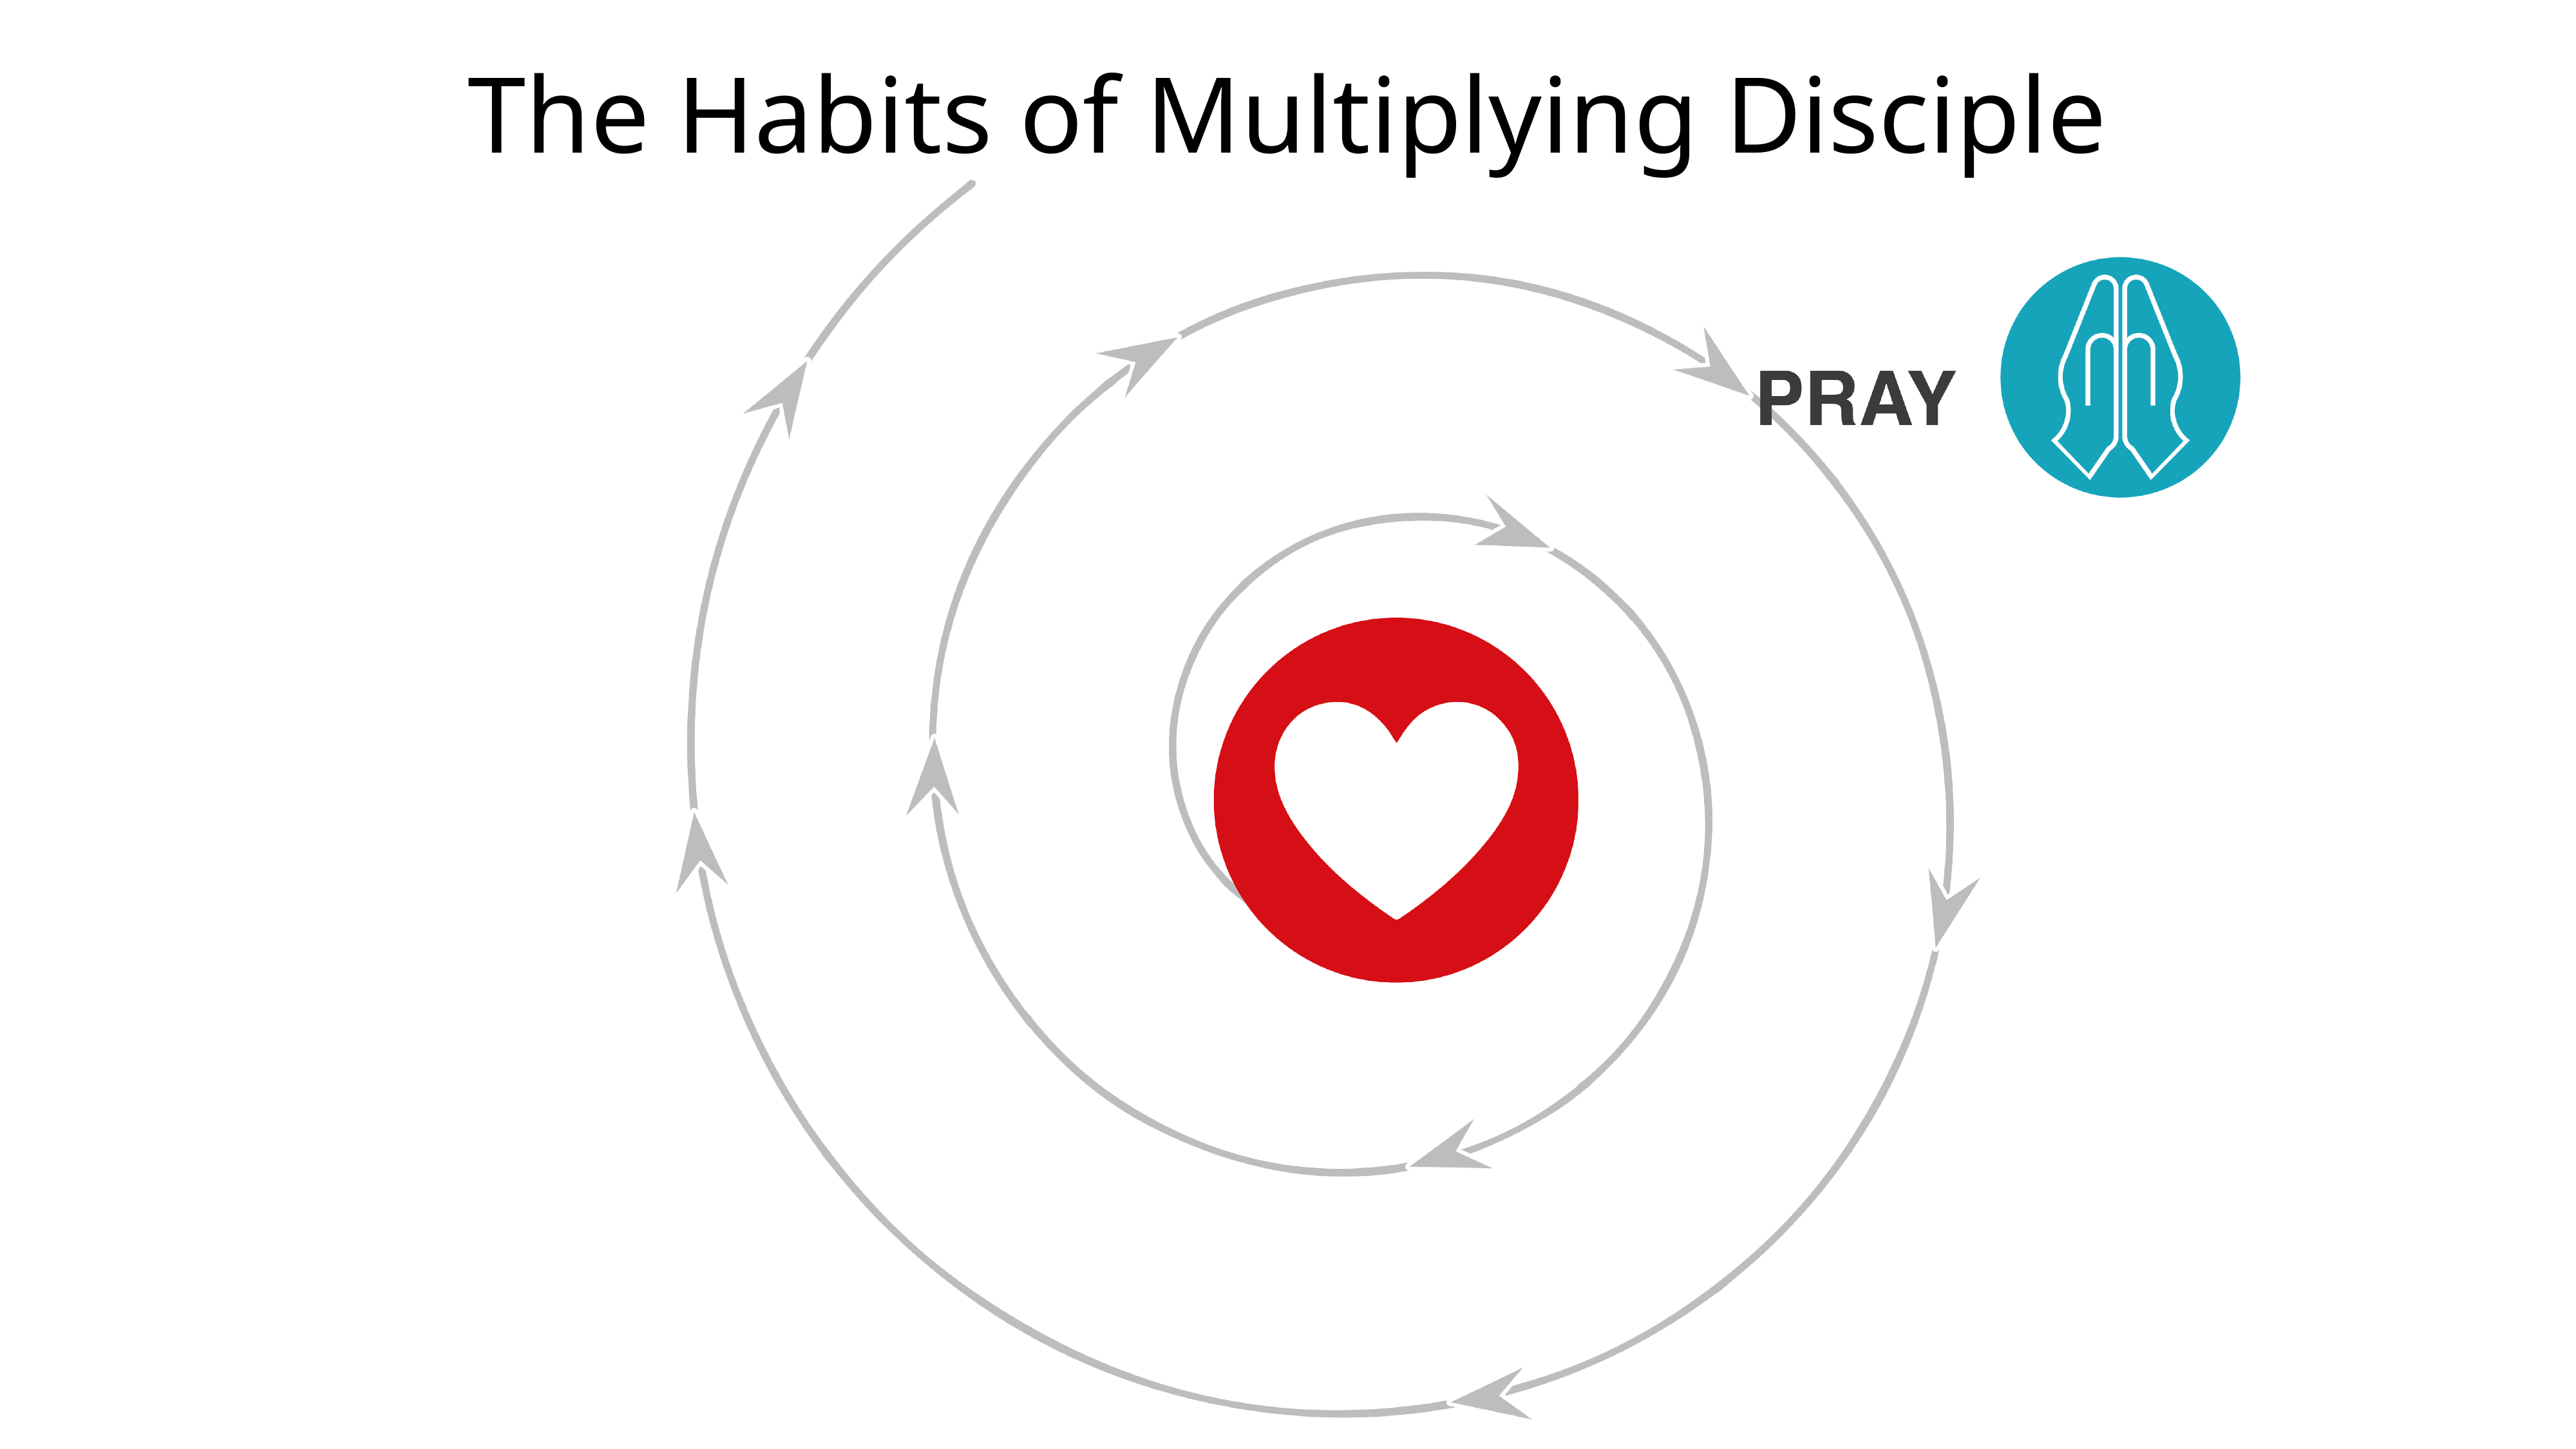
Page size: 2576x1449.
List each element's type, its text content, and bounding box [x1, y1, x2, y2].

text_box The Habits of Multiplying Disciple [0, 43, 2576, 180]
picture [603, 75, 2435, 1449]
